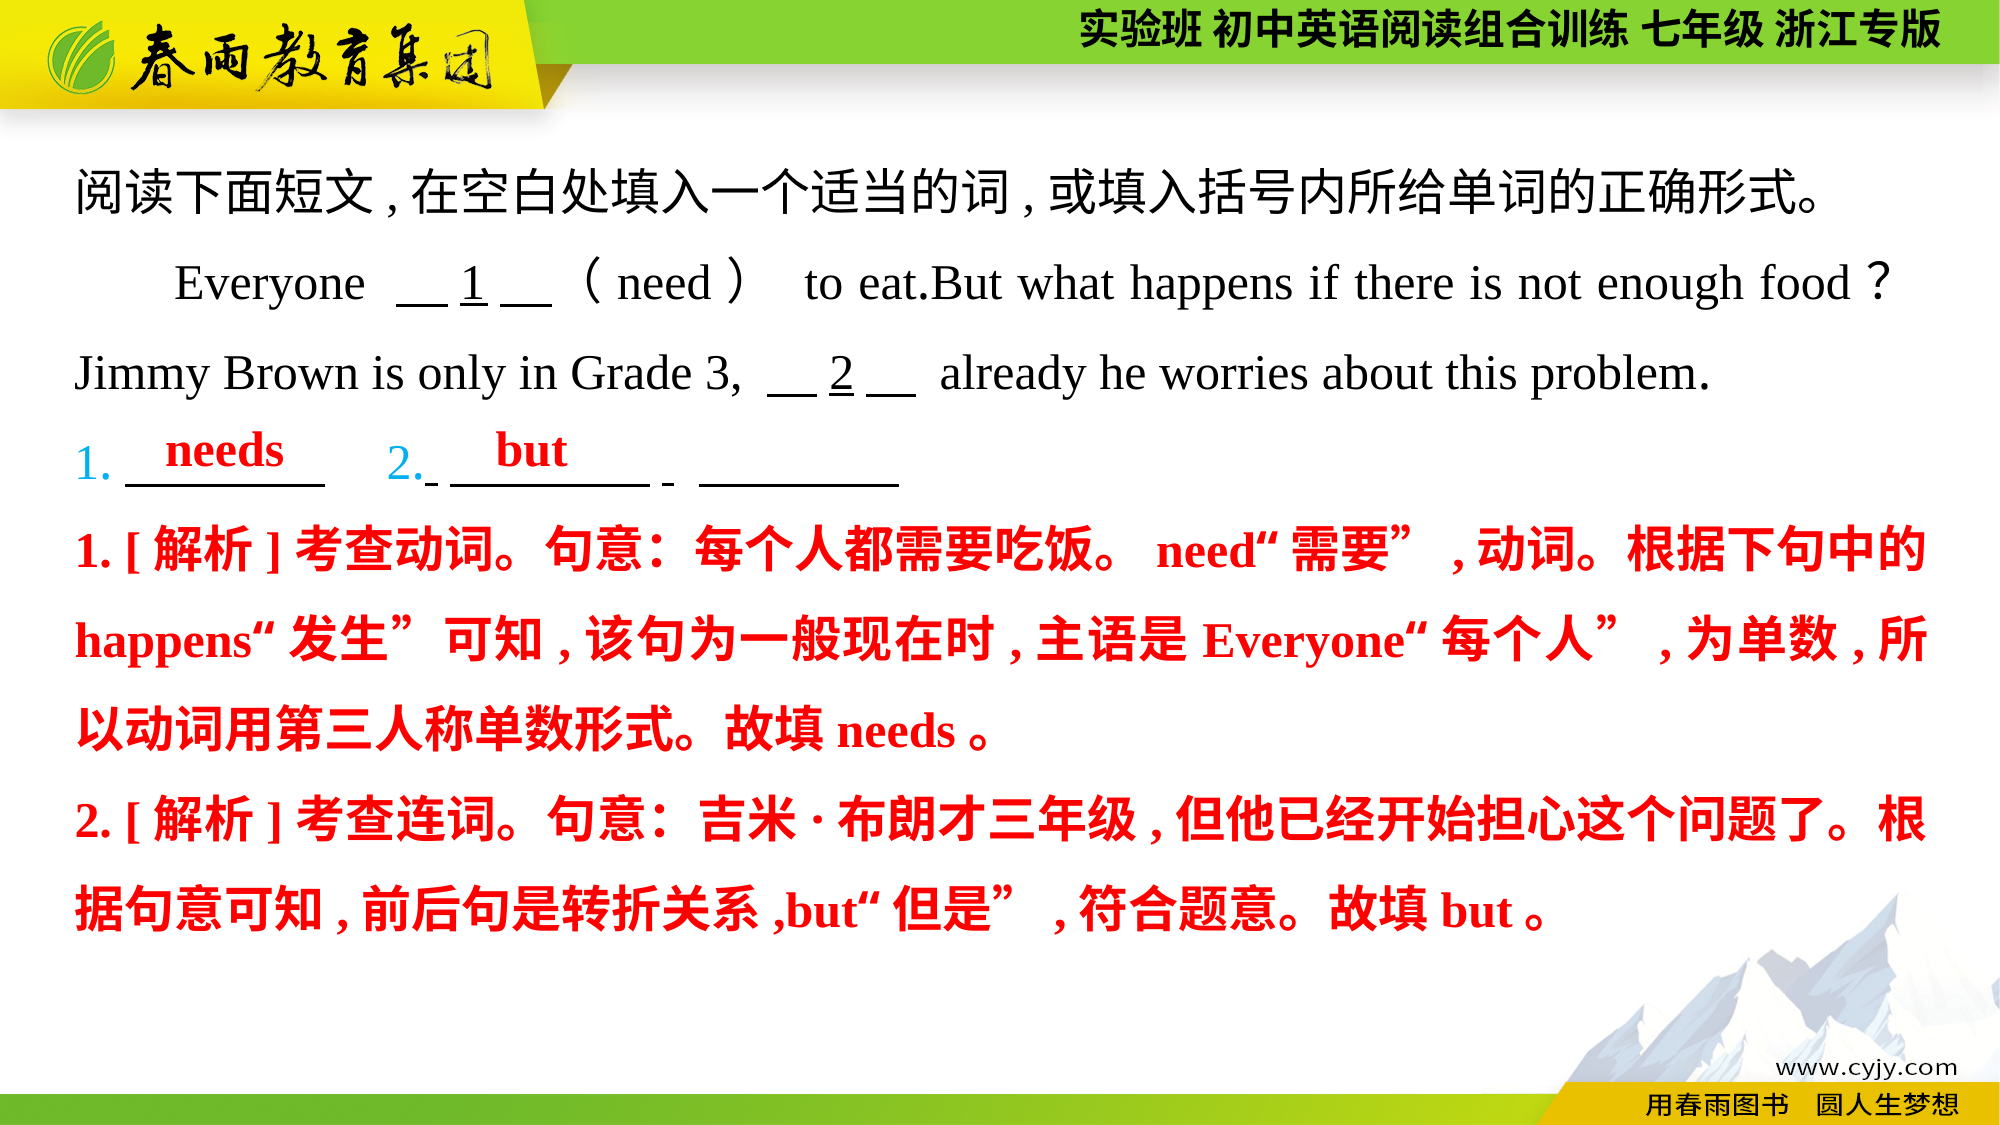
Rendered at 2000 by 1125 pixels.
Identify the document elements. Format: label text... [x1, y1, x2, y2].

text_box but [480, 408, 583, 484]
picture [0, 0, 2000, 1125]
list 阅读下面短文,在空白处填入一个适当的词,或填入括号内所给单词的正确形式。 Everyone 1 （need） to eat.But what happens if there is not enough food？Jimmy Brown is only in Grade 3, 2 already he worries about this problem. 1. 2. . [59, 122, 1944, 479]
text_box 2. [解析]考查连词。句意：吉米·布朗才三年级,但他已经开始担心这个问题了。根据句意可知,前后句是转折关系,but“但是”,符合题意。故填but。 [59, 749, 1944, 945]
text_box needs [150, 408, 300, 479]
text_box 1. [解析]考查动词。句意：每个人都需要吃饭。need“需要”,动词。根据下句中的happens“发生”可知,该句为一般现在时,主语是Everyone“每个人”,为单数,所以动词用第三人称单数形式。故填needs。 [59, 479, 1944, 749]
